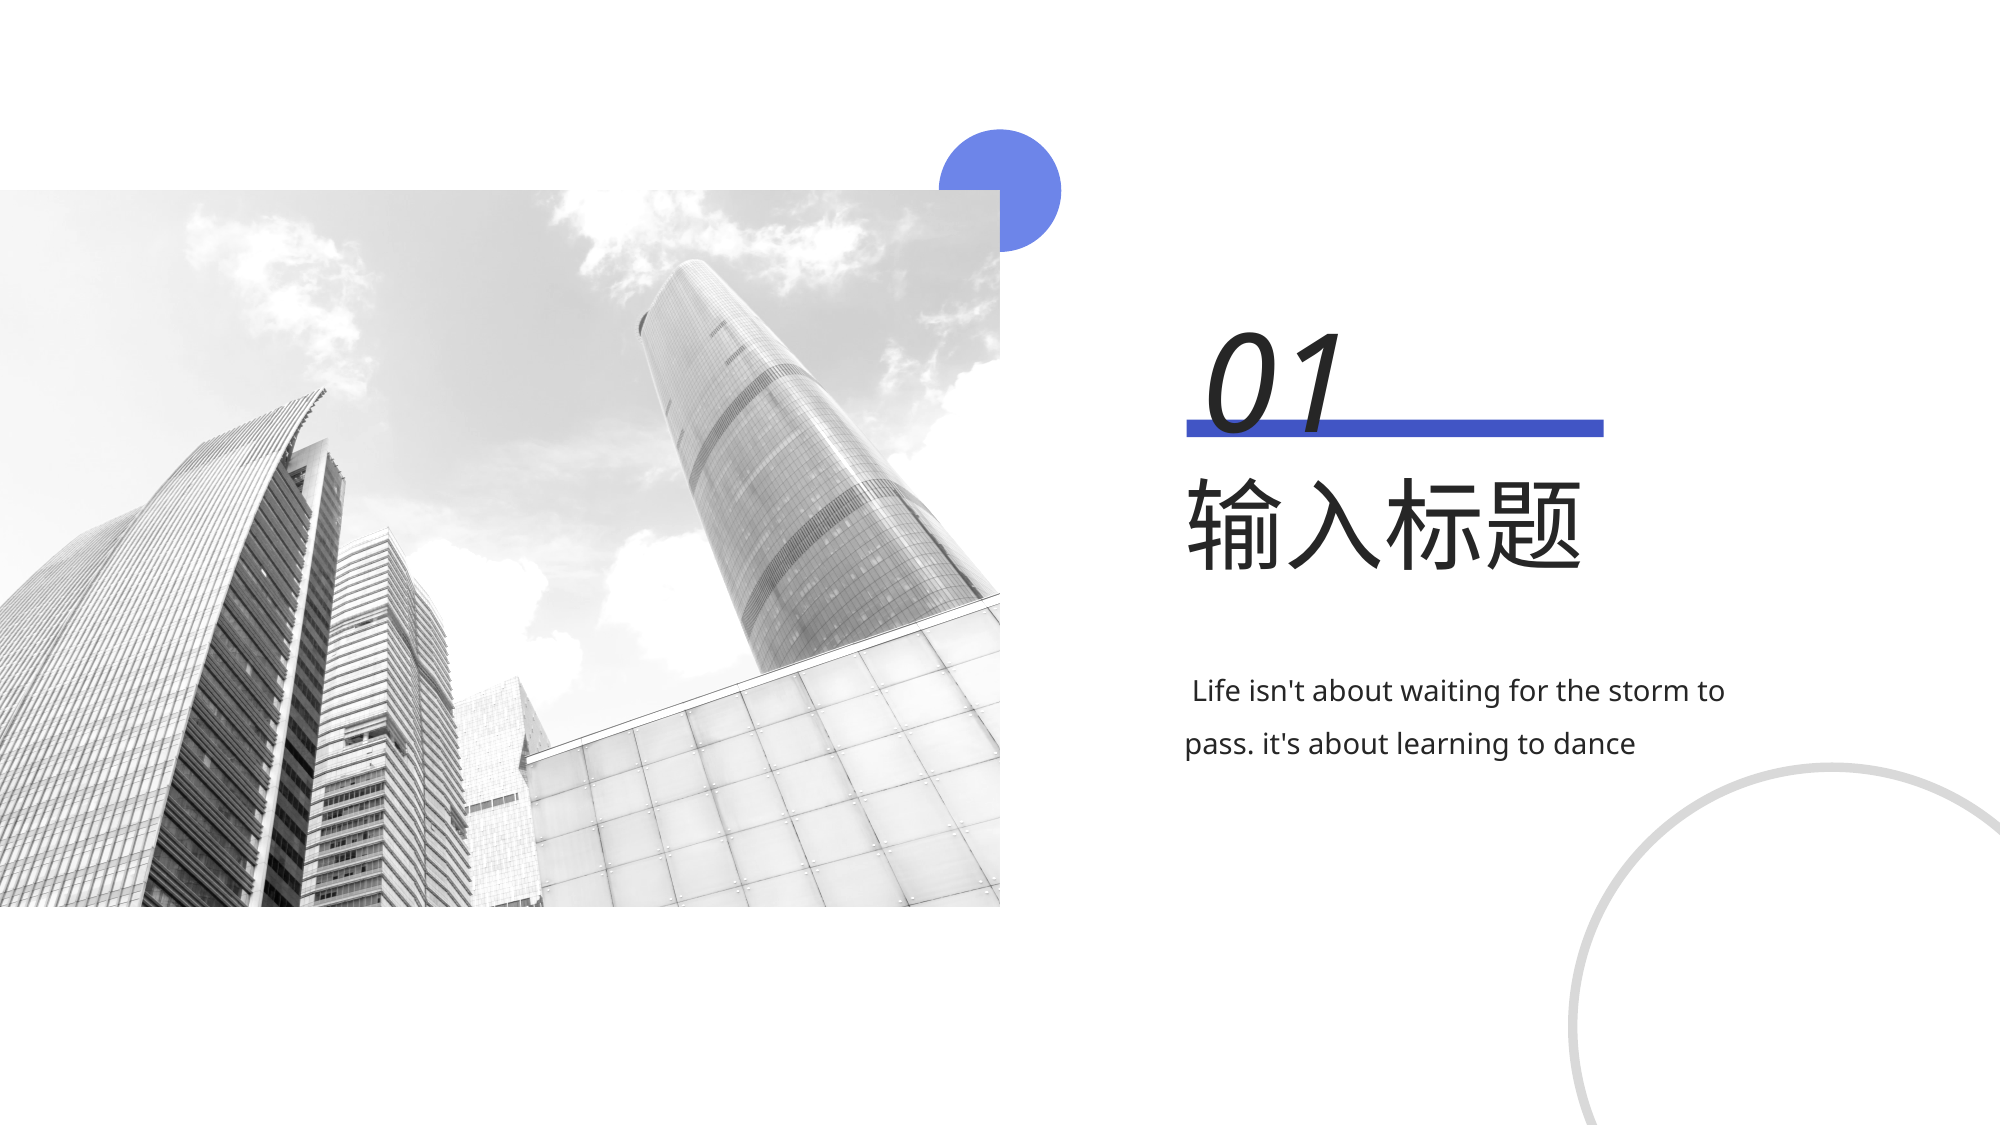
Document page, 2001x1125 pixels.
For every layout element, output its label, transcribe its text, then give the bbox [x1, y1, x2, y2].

text_box 输入标题 [1169, 455, 1622, 590]
text_box [937, 128, 1063, 253]
picture [0, 190, 1000, 908]
text_box 01 [1186, 287, 1486, 455]
text_box [1571, 766, 2000, 1125]
text_box [1486, 419, 1605, 438]
text_box Life isn't about waiting for the storm to pass. it's about learning to dance [1169, 647, 1756, 768]
